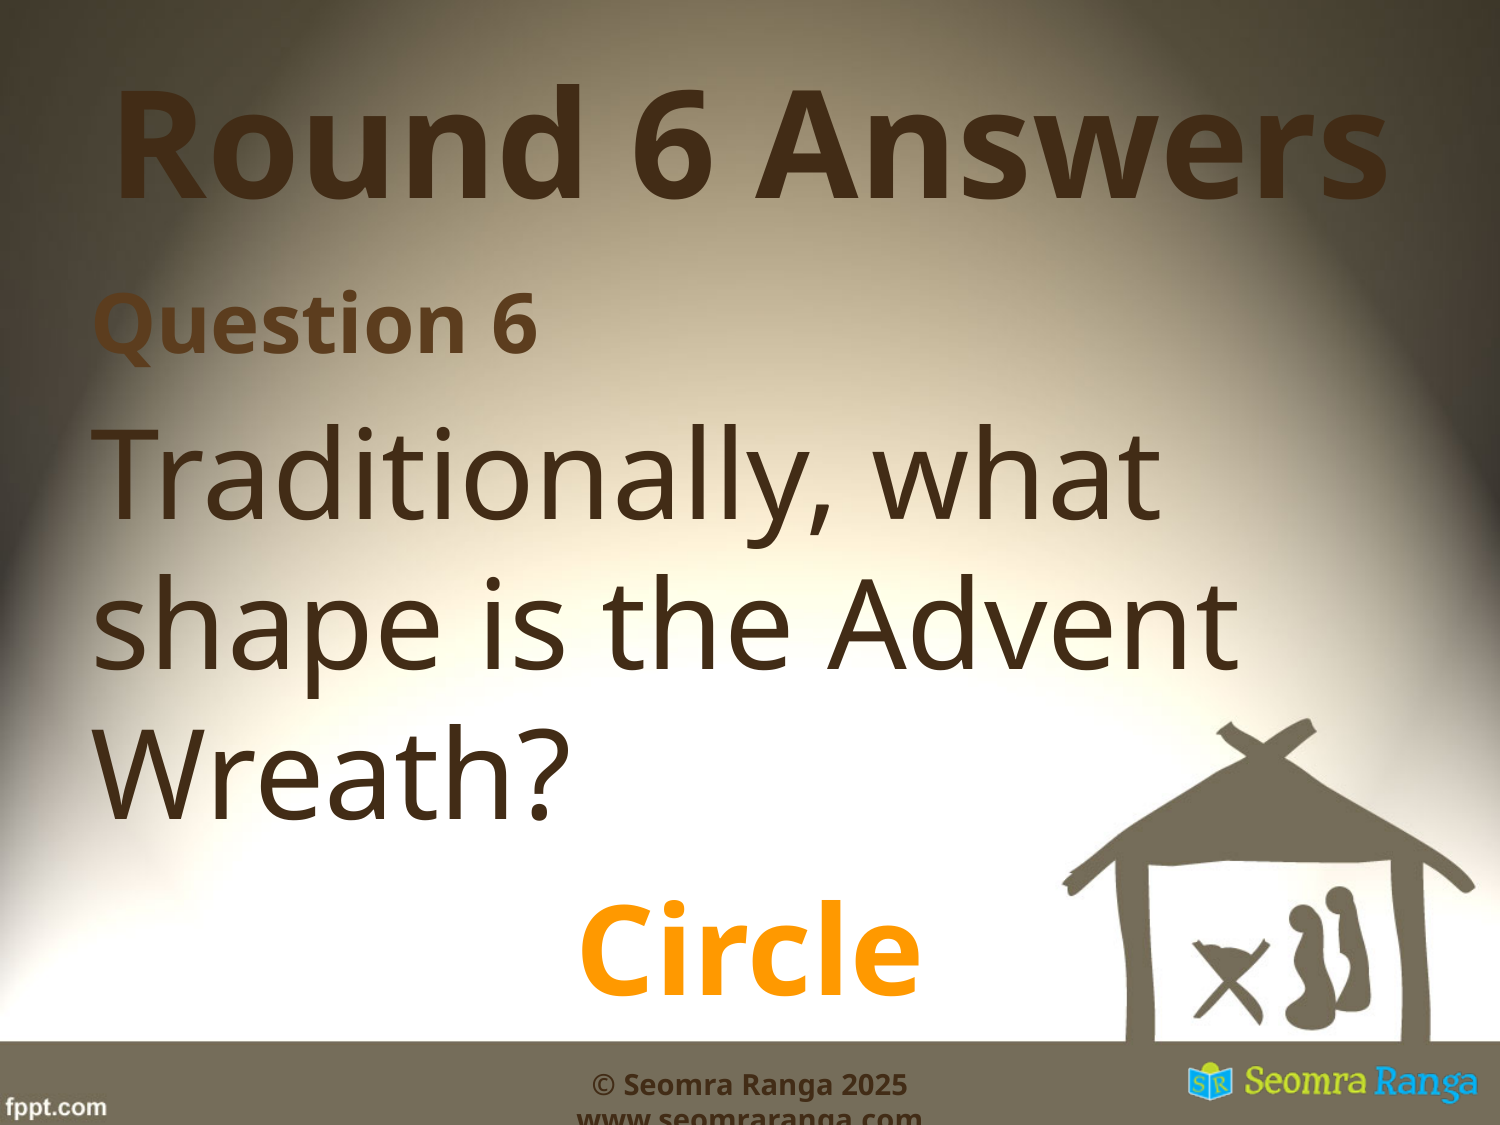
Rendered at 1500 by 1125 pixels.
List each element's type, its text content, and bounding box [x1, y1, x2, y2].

text_box © Seomra Ranga 2025 www.seomraranga.com [401, 1058, 1099, 1125]
picture [0, 0, 1500, 1125]
title Round 6 Answers [75, 45, 1425, 233]
list Question 6 Traditionally, what shape is the Advent Wreath? Circle [75, 262, 1425, 1005]
